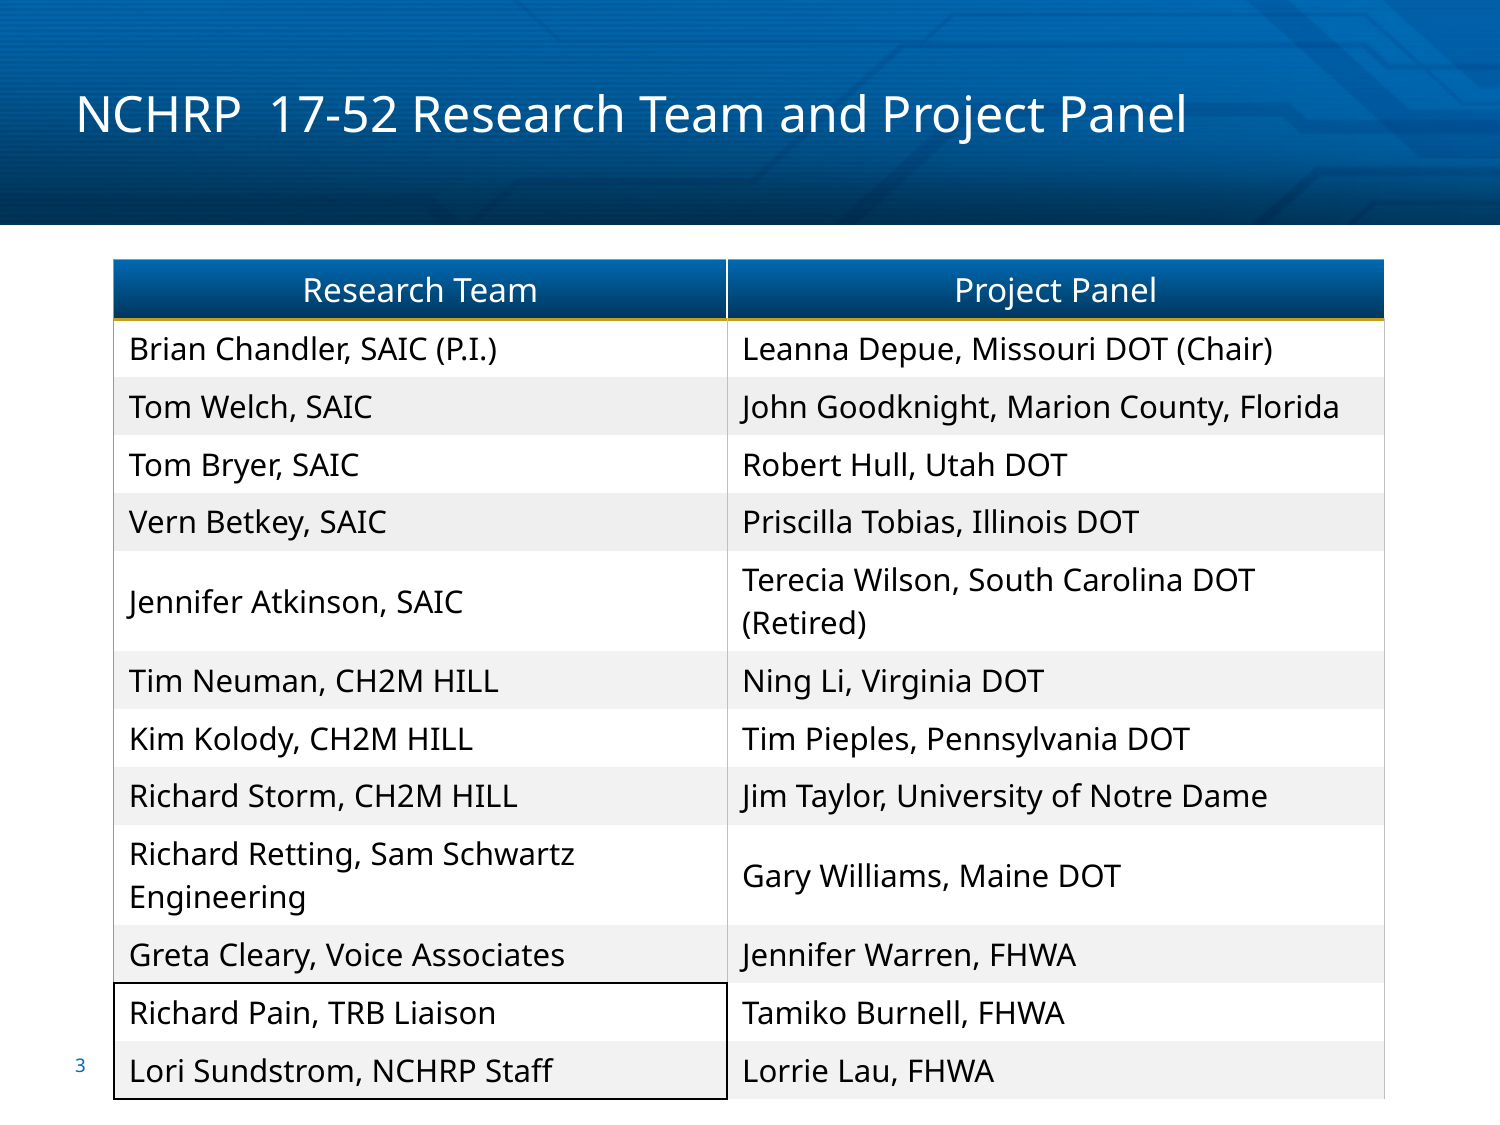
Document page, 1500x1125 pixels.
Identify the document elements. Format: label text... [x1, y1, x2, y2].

table_cell Vern Betkey, SAIC [114, 493, 727, 551]
table_cell Gary Williams, Maine DOT [728, 825, 1384, 925]
table_cell Jennifer Warren, FHWA [728, 925, 1384, 983]
table_cell Tim Neuman, CH2M HILL [114, 651, 727, 709]
table_cell Priscilla Tobias, Illinois DOT [728, 493, 1384, 551]
table_cell Lori Sundstrom, NCHRP Staff [115, 1041, 726, 1098]
table_cell Greta Cleary, Voice Associates [114, 925, 727, 982]
table_cell Tom Welch, SAIC [114, 377, 727, 435]
table_cell Ning Li, Virginia DOT [728, 651, 1384, 709]
table_cell Richard Retting, Sam Schwartz Engineering [114, 825, 727, 925]
slide_number 3 [75, 1053, 135, 1080]
table_cell John Goodknight, Marion County, Florida [728, 377, 1384, 435]
table_cell Brian Chandler, SAIC (P.I.) [114, 321, 727, 377]
table_header Project Panel [728, 260, 1384, 318]
table_cell Leanna Depue, Missouri DOT (Chair) [728, 321, 1384, 377]
table_cell Kim Kolody, CH2M HILL [114, 709, 727, 767]
table_cell Jim Taylor, University of Notre Dame [728, 767, 1384, 825]
table_cell Lorrie Lau, FHWA [728, 1041, 1384, 1099]
table_cell Richard Pain, TRB Liaison [115, 984, 726, 1041]
table_header Research Team [114, 260, 726, 318]
table_cell Terecia Wilson, South Carolina DOT (Retired) [728, 551, 1384, 651]
picture [0, 0, 1500, 225]
table_cell Robert Hull, Utah DOT [728, 435, 1384, 493]
table_cell Tim Pieples, Pennsylvania DOT [728, 709, 1384, 767]
table_cell Tom Bryer, SAIC [114, 435, 727, 493]
title NCHRP 17-52 Research Team and Project Panel [75, 46, 1350, 179]
table_cell Richard Storm, CH2M HILL [114, 767, 727, 825]
table_cell Jennifer Atkinson, SAIC [114, 551, 727, 651]
table_cell Tamiko Burnell, FHWA [728, 983, 1384, 1041]
